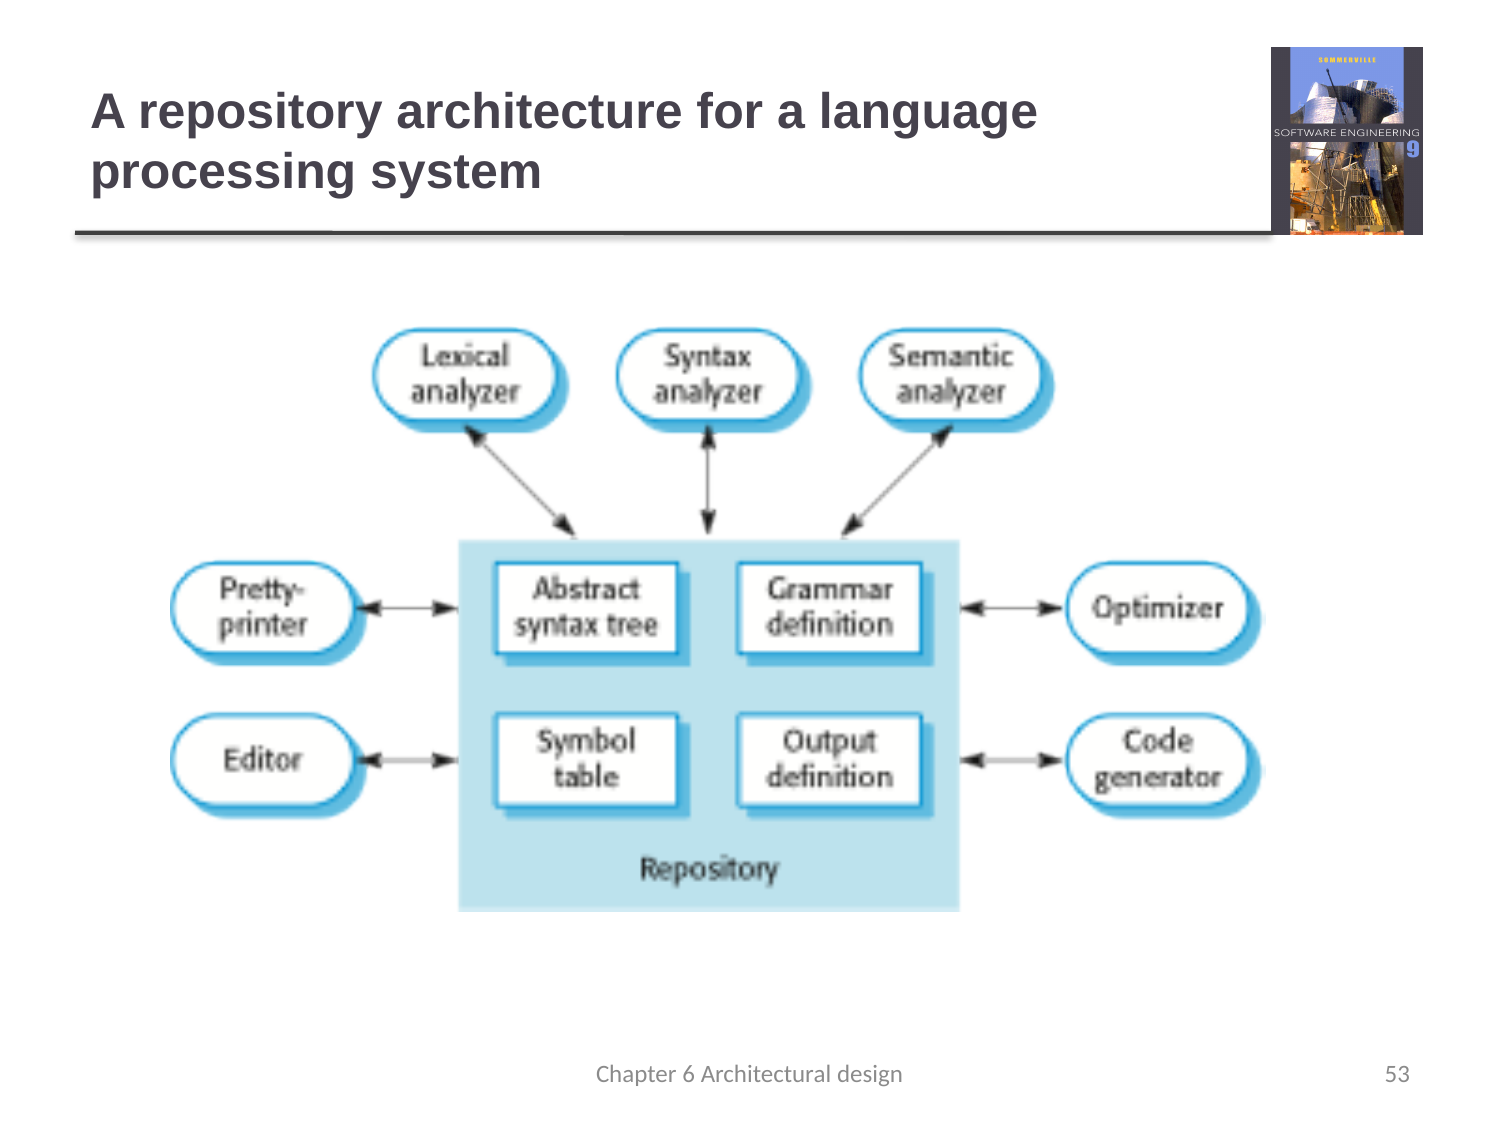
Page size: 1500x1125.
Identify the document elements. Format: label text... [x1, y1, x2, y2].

title A repository architecture for a language processing system [74, 44, 1272, 233]
slide_number 53 [1074, 1042, 1425, 1103]
footer Chapter 6 Architectural design [512, 1042, 988, 1103]
picture [1272, 47, 1423, 235]
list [170, 317, 1266, 921]
